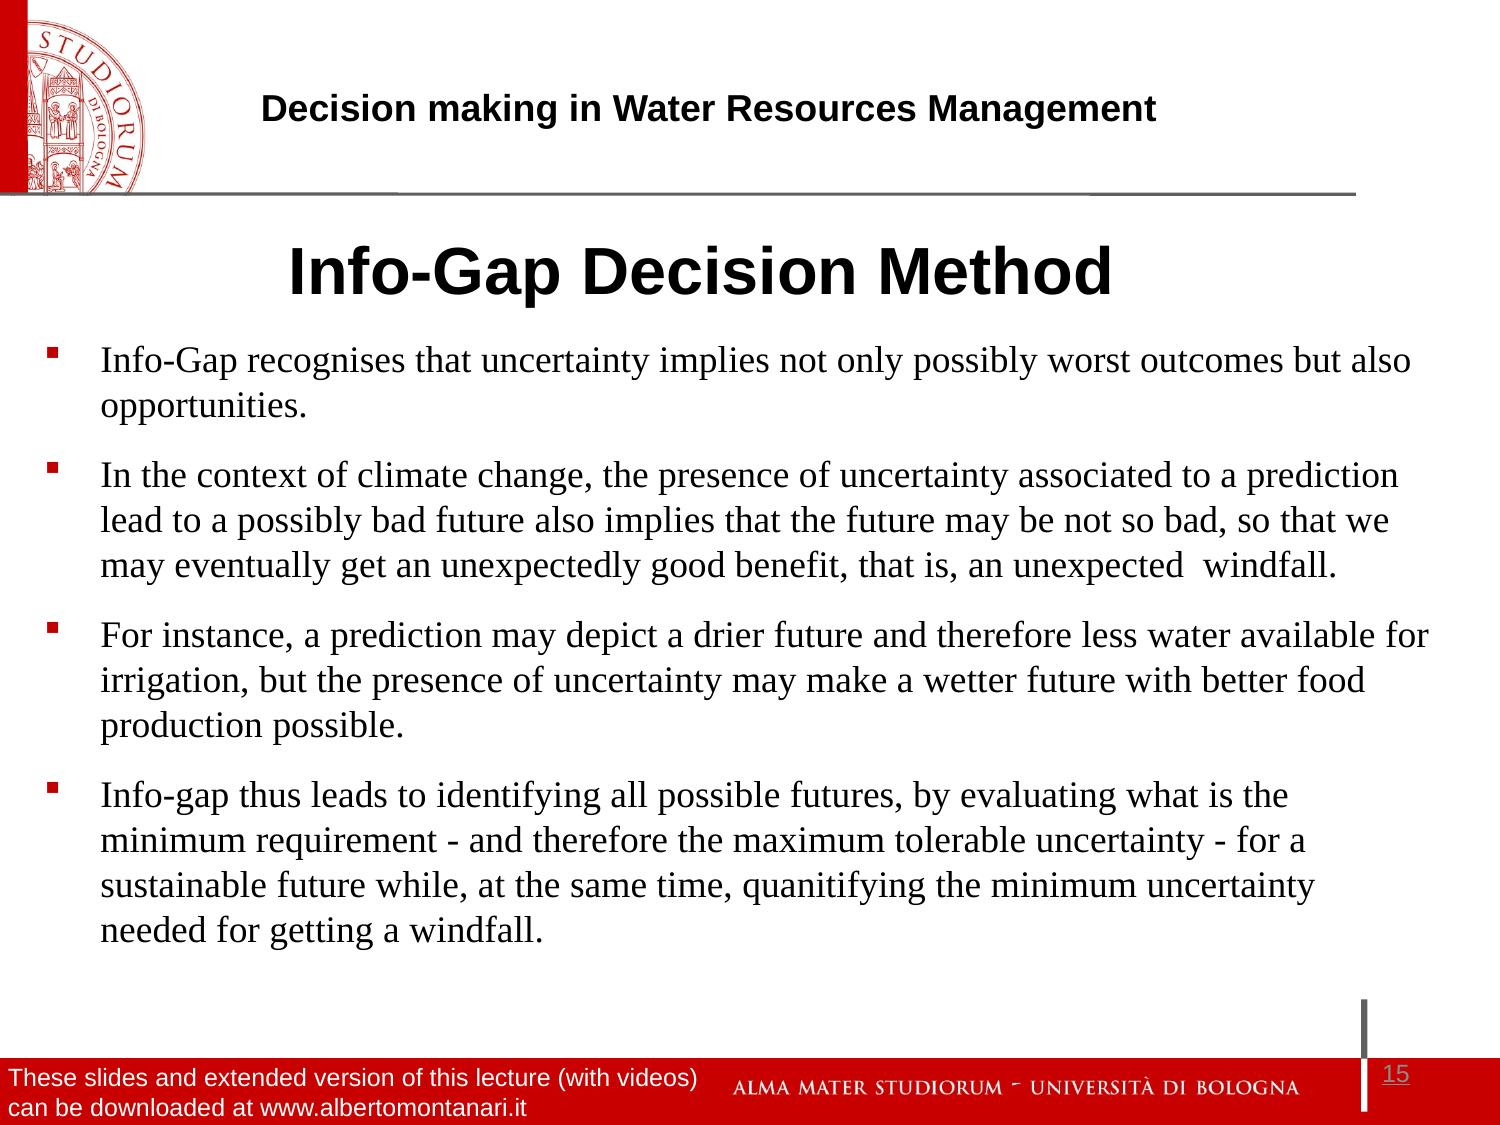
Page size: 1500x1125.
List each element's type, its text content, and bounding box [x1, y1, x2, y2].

text_box Info-Gap Decision Method [105, 220, 1298, 316]
picture [28, 16, 151, 192]
picture [0, 1058, 1500, 1125]
slide_number 15 [1074, 1042, 1425, 1103]
list Info-Gap recognises that uncertainty implies not only possibly worst outcomes but also opportunities. In the context of climate change, the presence of uncertainty associated to a prediction lead to a possibly bad future also implies that the future may be not so bad, so that we may eventually get an unexpectedly good benefit, that is, an unexpected windfall. For instance, a prediction may depict a drier future and therefore less water available for irrigation, but the presence of uncertainty may make a wetter future with better food production possible. Info-gap thus leads to identifying all possible futures, by evaluating what is the minimum requirement - and therefore the maximum tolerable uncertainty - for a sustainable future while, at the same time, quanitifying the minimum uncertainty needed for getting a windfall. [29, 328, 1447, 981]
